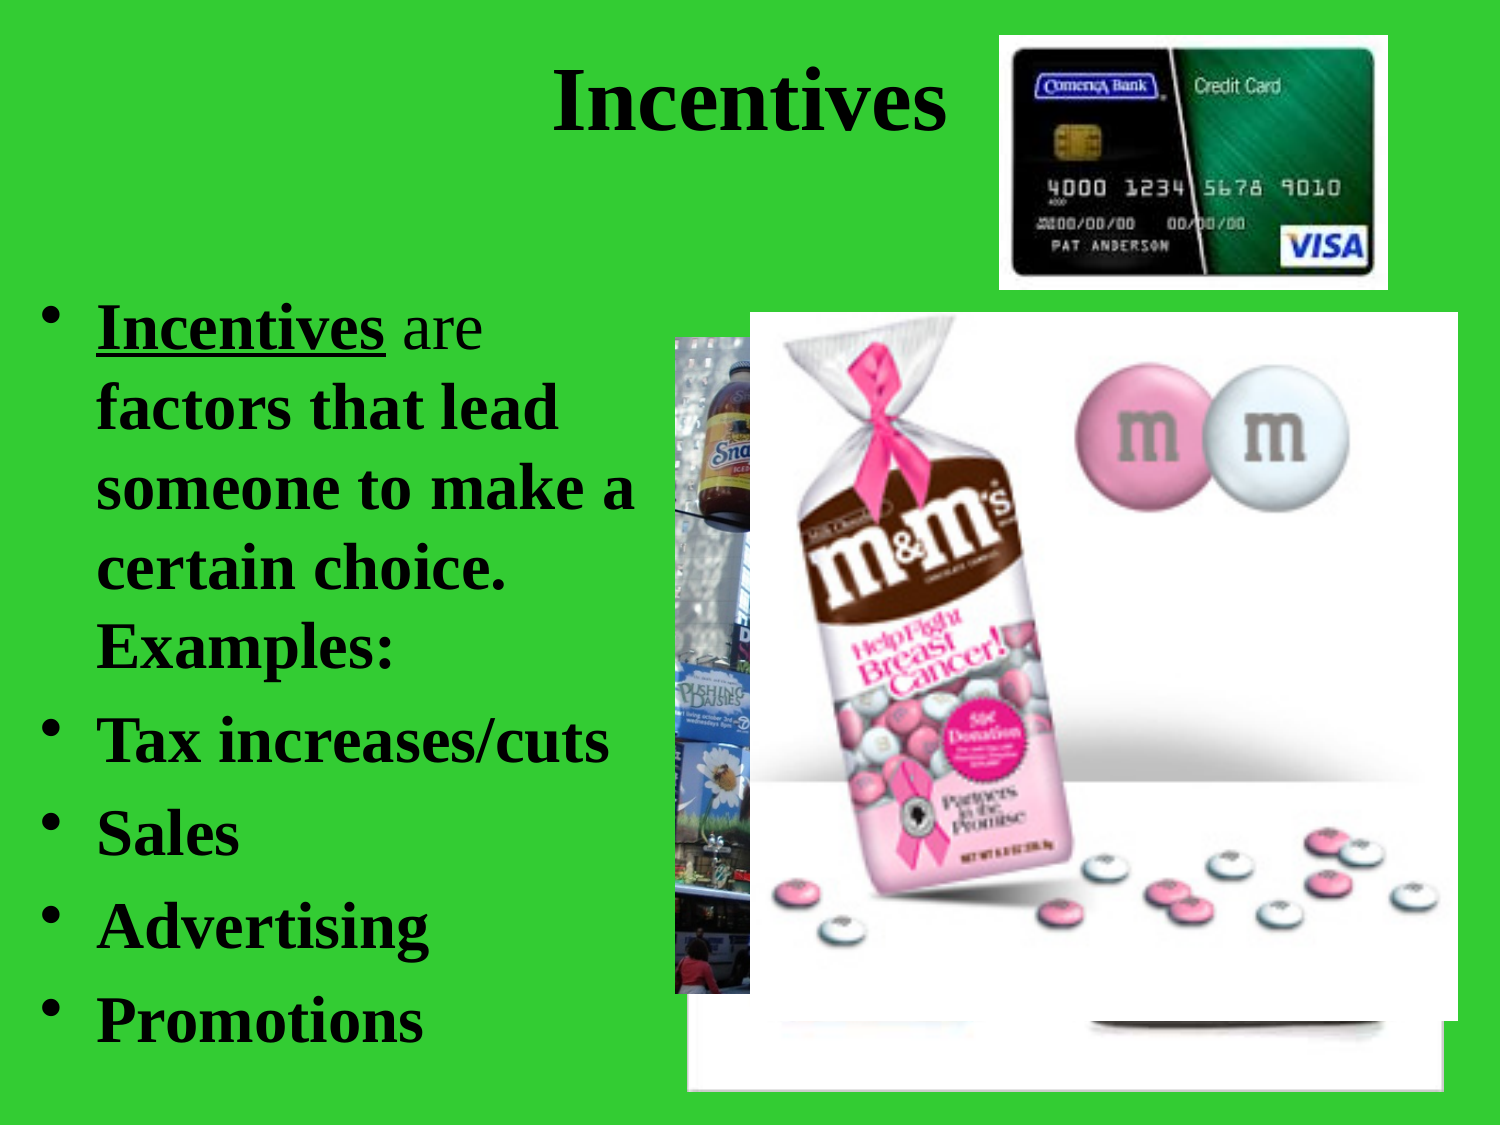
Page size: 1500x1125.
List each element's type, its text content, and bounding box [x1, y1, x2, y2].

list Incentives are factors that lead someone to make a certain choice. Examples: Tax increases/cuts Sales Advertising Promotions [24, 275, 675, 1063]
title Incentives [112, 0, 1388, 188]
picture [674, 312, 1458, 1092]
picture [999, 35, 1388, 290]
